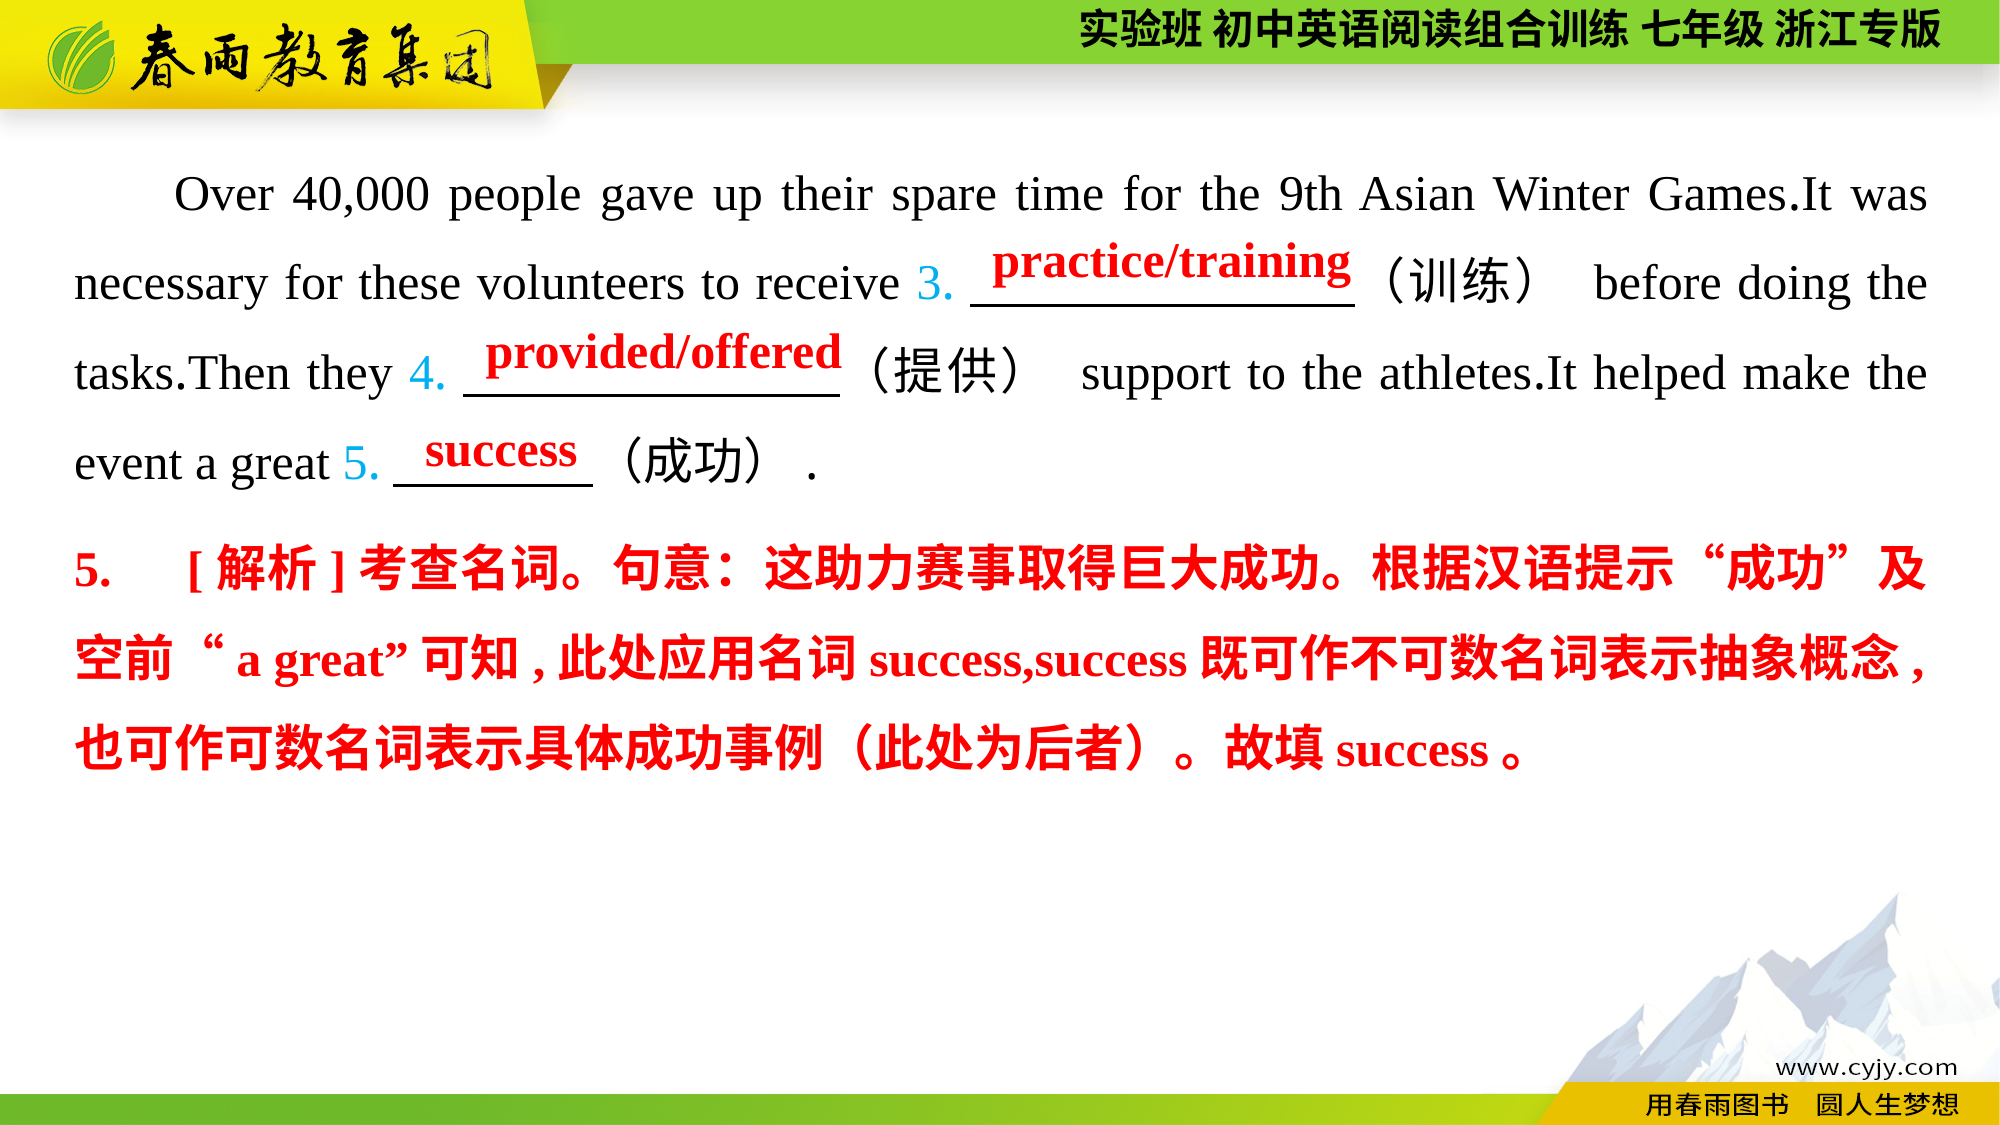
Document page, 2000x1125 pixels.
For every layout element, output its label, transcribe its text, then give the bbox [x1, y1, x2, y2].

text_box provided/offered [458, 311, 858, 387]
list Over 40,000 people gave up their spare time for the 9th Asian Winter Games.It was necessary for these volunteers to receive 3. （训练） before doing the tasks.Then they 4. （提供） support to the athletes.It helped make the event a great 5. （成功）. [59, 122, 1944, 490]
picture [0, 0, 2000, 1125]
text_box 5. [解析]考查名词。句意：这助力赛事取得巨大成功。根据汉语提示“成功”及空前“a great”可知,此处应用名词success,success既可作不可数名词表示抽象概念,也可作可数名词表示具体成功事例（此处为后者）。故填success。 [59, 498, 1944, 784]
text_box practice/training [977, 219, 1367, 295]
text_box success [410, 409, 593, 485]
